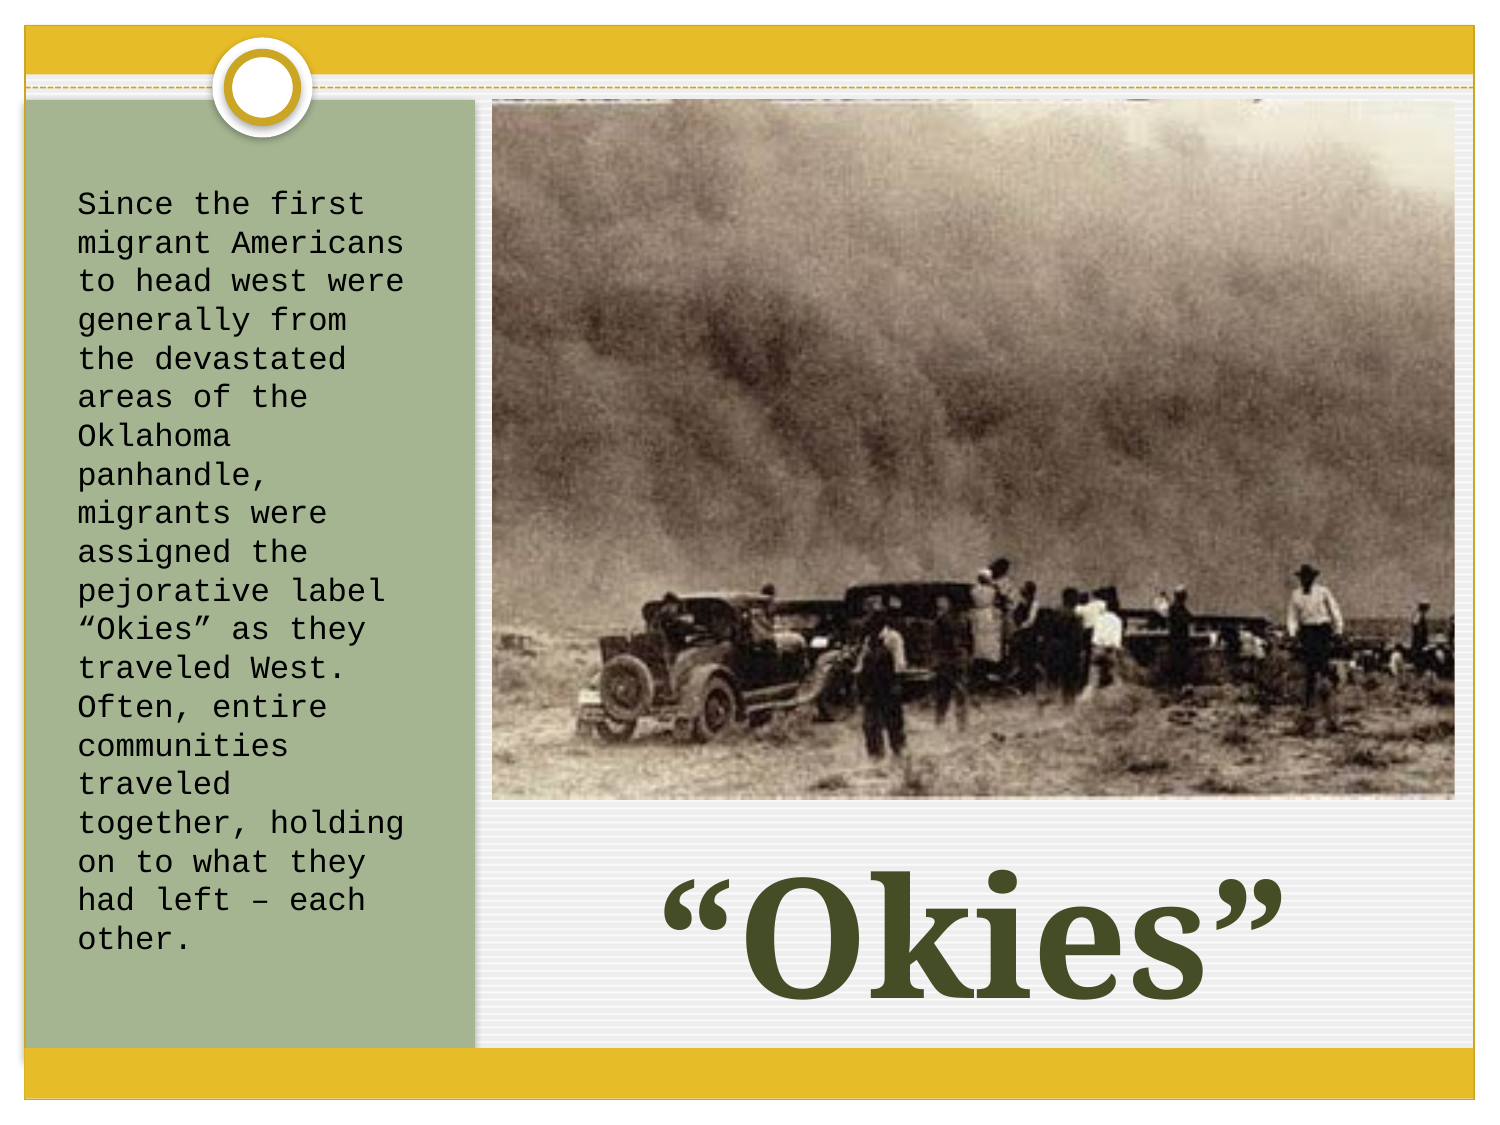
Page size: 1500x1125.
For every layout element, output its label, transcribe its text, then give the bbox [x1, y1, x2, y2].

picture [491, 99, 1455, 801]
title “Okies” [492, 825, 1455, 1025]
list Since the first migrant Americans to head west were generally from the devastated areas of the Oklahoma panhandle, migrants were assigned the pejorative label “Okies” as they traveled West. Often, entire communities traveled together, holding on to what they had left – each other. [62, 174, 425, 1025]
